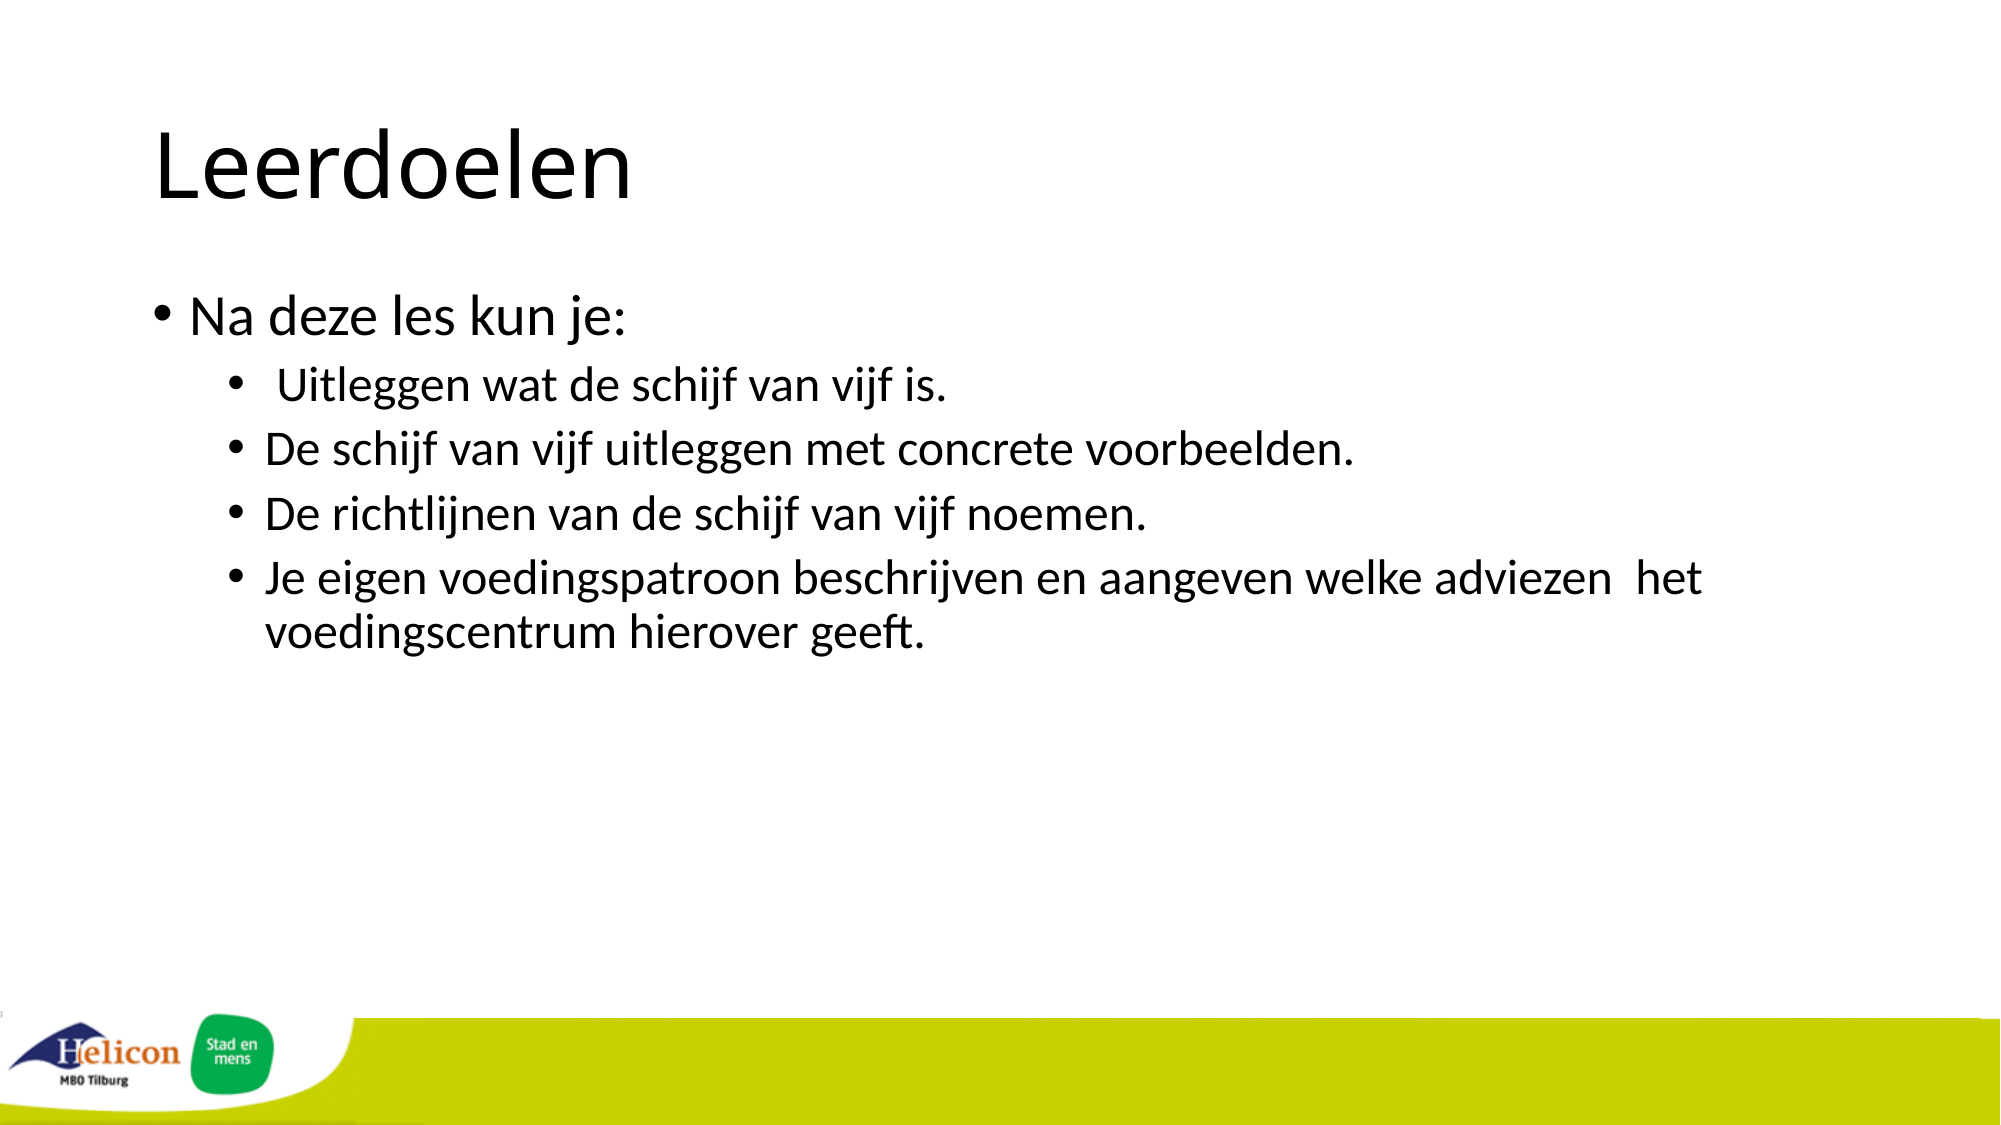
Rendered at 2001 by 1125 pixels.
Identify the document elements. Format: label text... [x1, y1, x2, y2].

title Leerdoelen [137, 59, 1863, 277]
picture [0, 1011, 424, 1125]
list Na deze les kun je: Uitleggen wat de schijf van vijf is. De schijf van vijf uitleggen met concrete voorbeelden. De richtlijnen van de schijf van vijf noemen. Je eigen voedingspatroon beschrijven en aangeven welke adviezen het voedingscentrum hierover geeft. [137, 277, 1863, 801]
